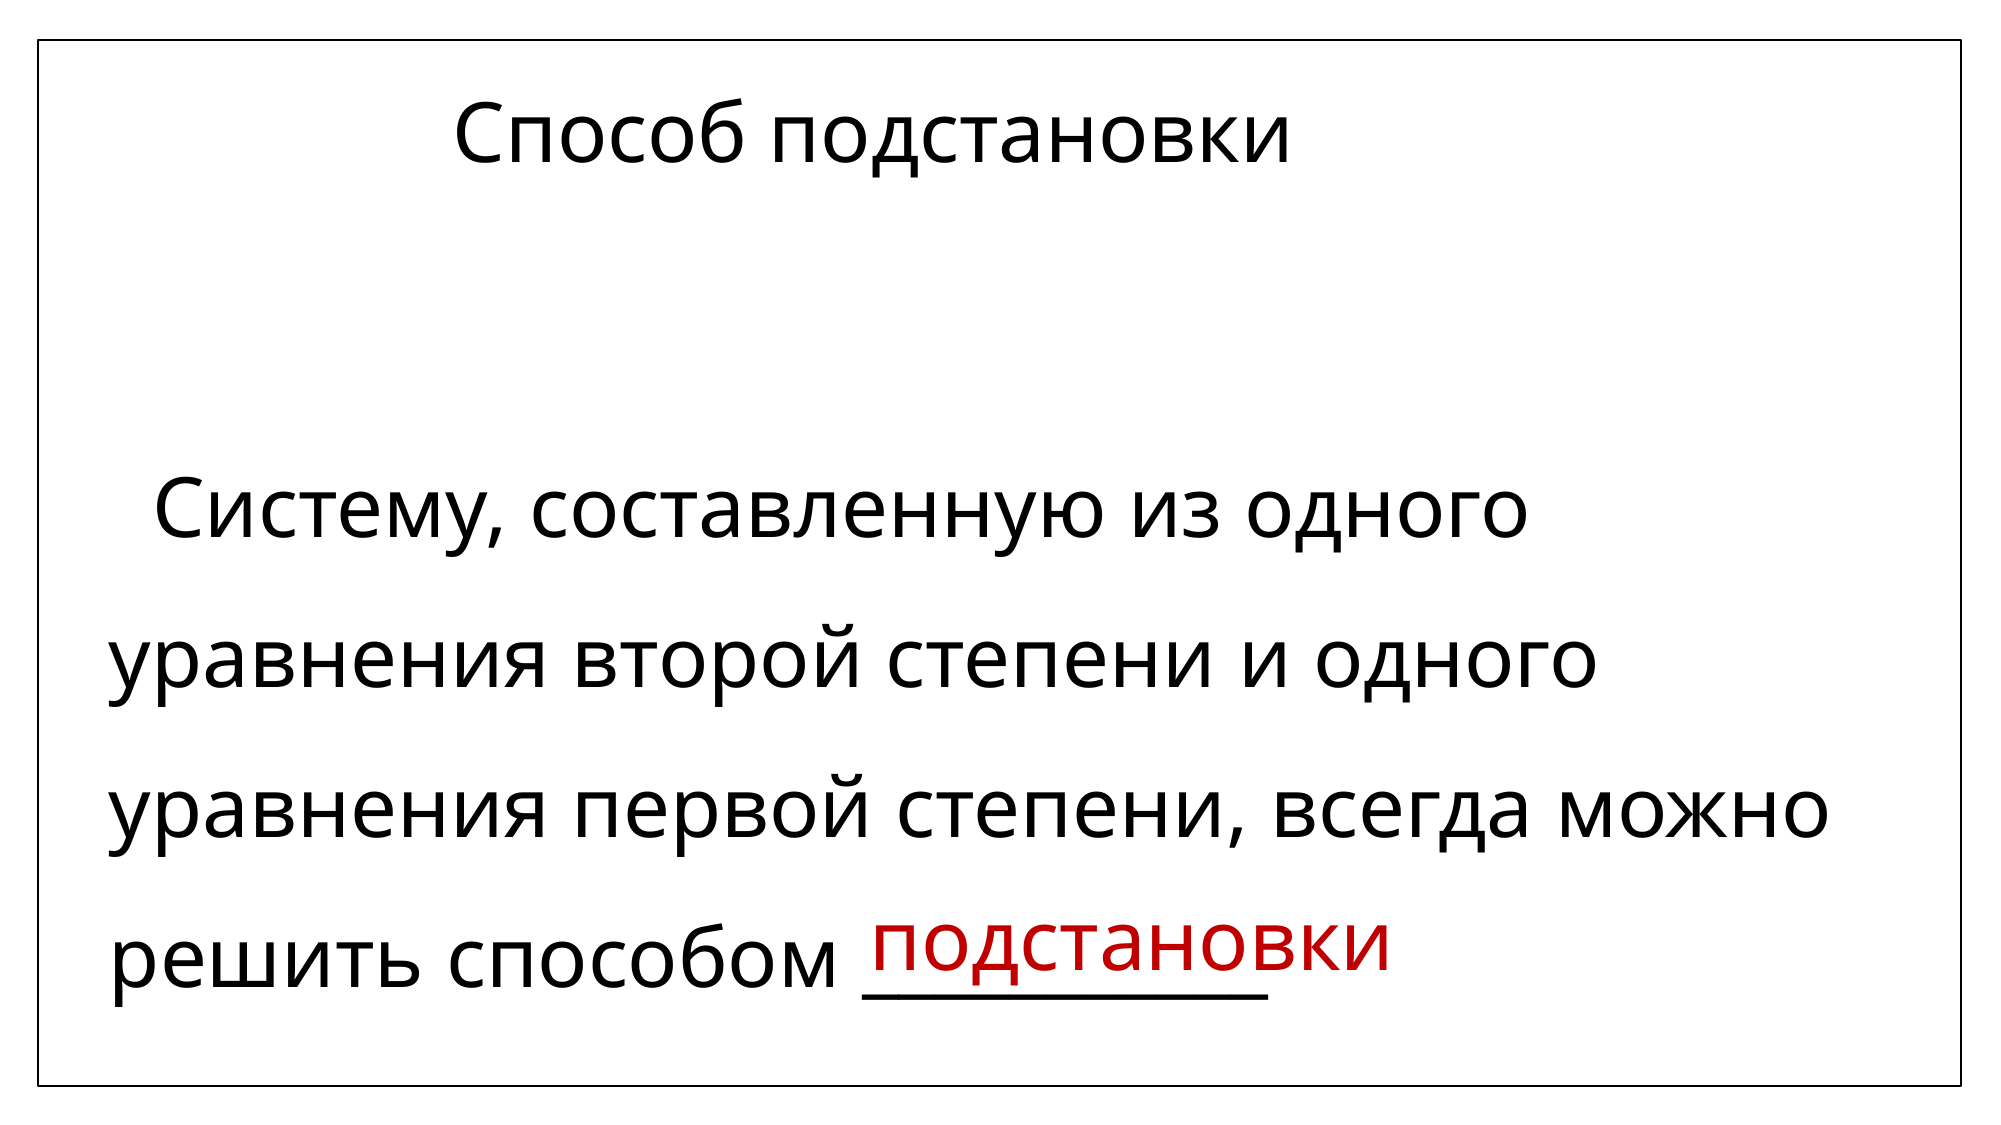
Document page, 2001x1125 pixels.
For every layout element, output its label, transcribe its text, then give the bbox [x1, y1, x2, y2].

text_box подстановки [854, 879, 1625, 995]
text_box Способ подстановки [68, 71, 1948, 187]
list Систему, составленную из одного уравнения второй степени и одного уравнения первой степени, всегда можно решить способом ___________ [86, 396, 1930, 880]
